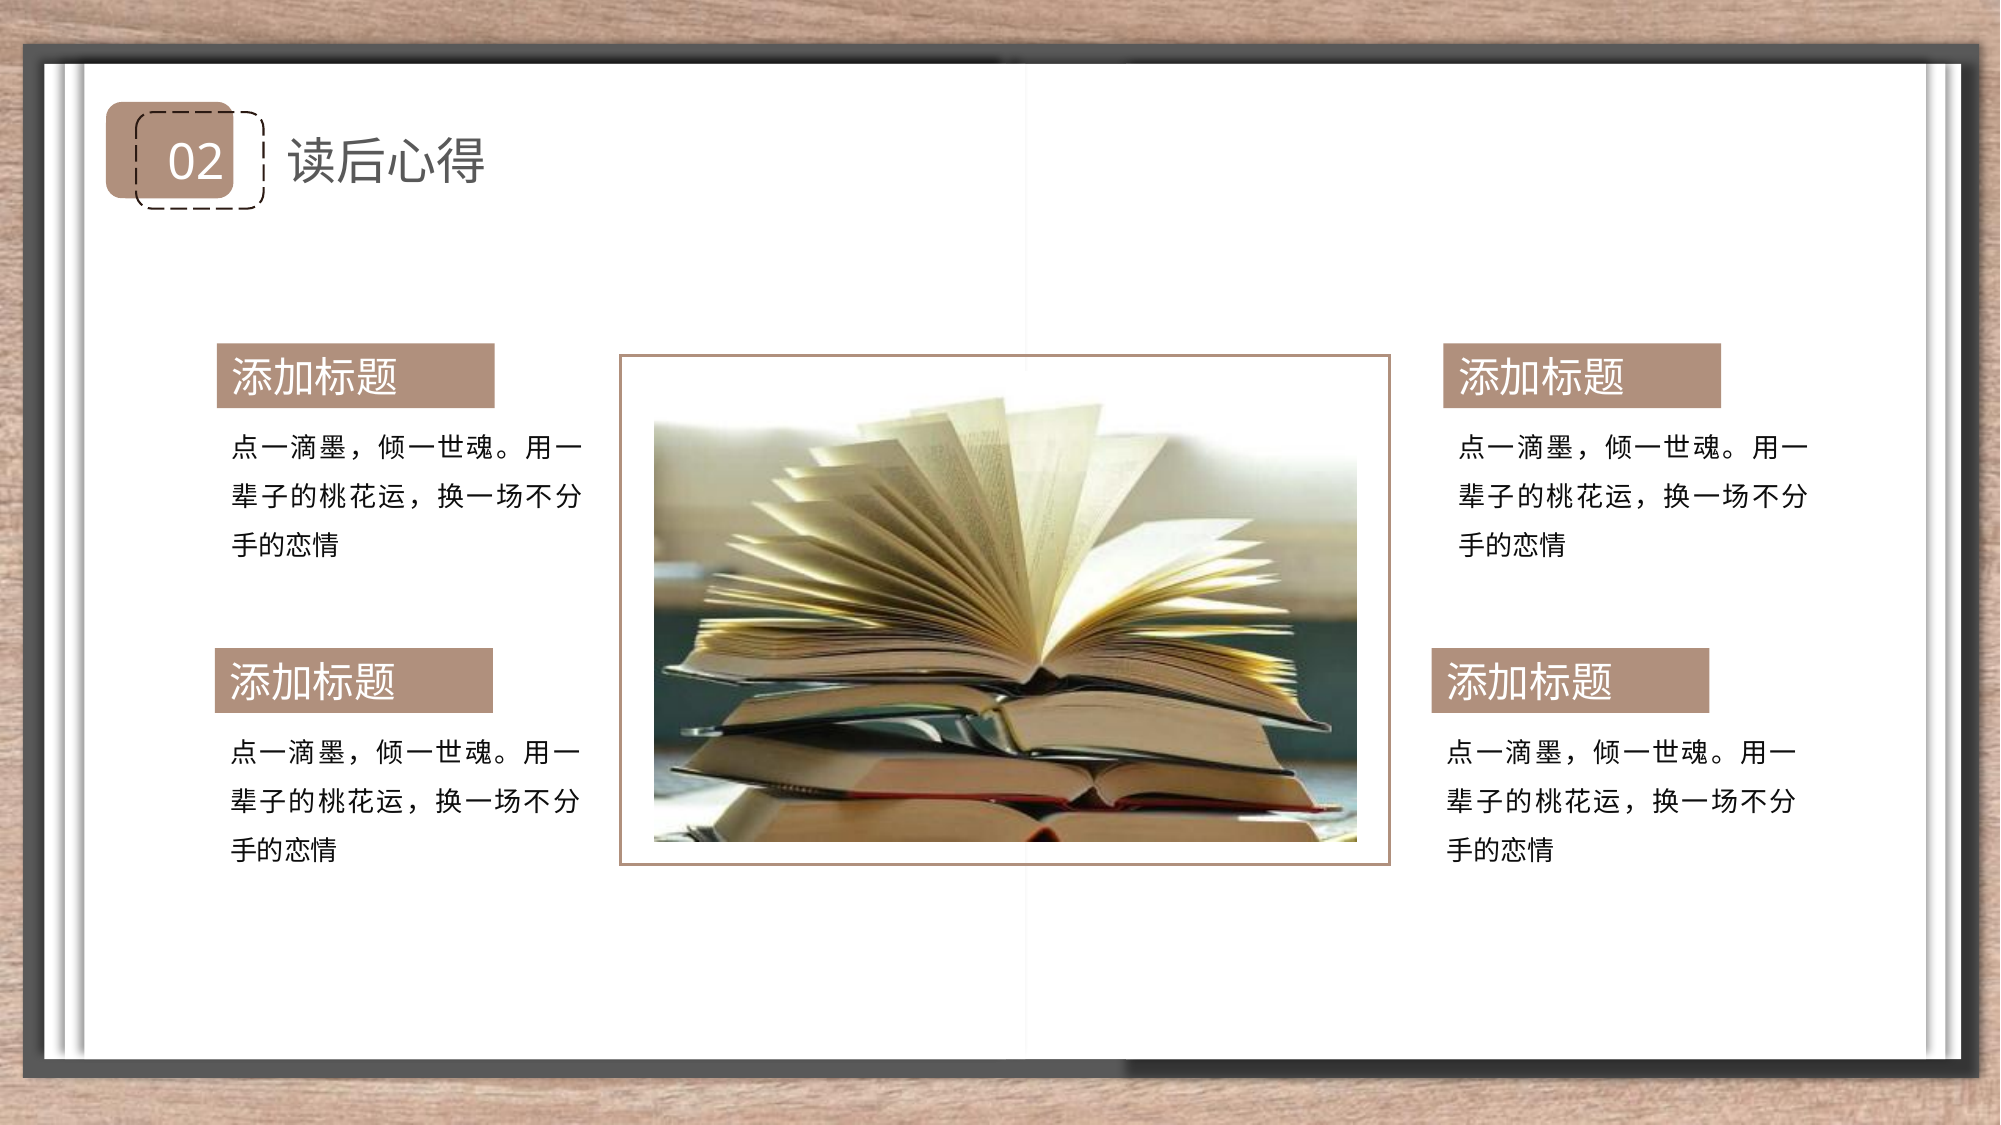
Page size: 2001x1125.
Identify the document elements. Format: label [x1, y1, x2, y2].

text_box [1443, 343, 1824, 567]
text_box [214, 648, 596, 872]
text_box [105, 101, 264, 209]
picture [0, 0, 2000, 1125]
text_box [1431, 648, 1812, 872]
text_box [44, 63, 1962, 1060]
text_box [216, 343, 597, 567]
text_box [620, 355, 1390, 865]
